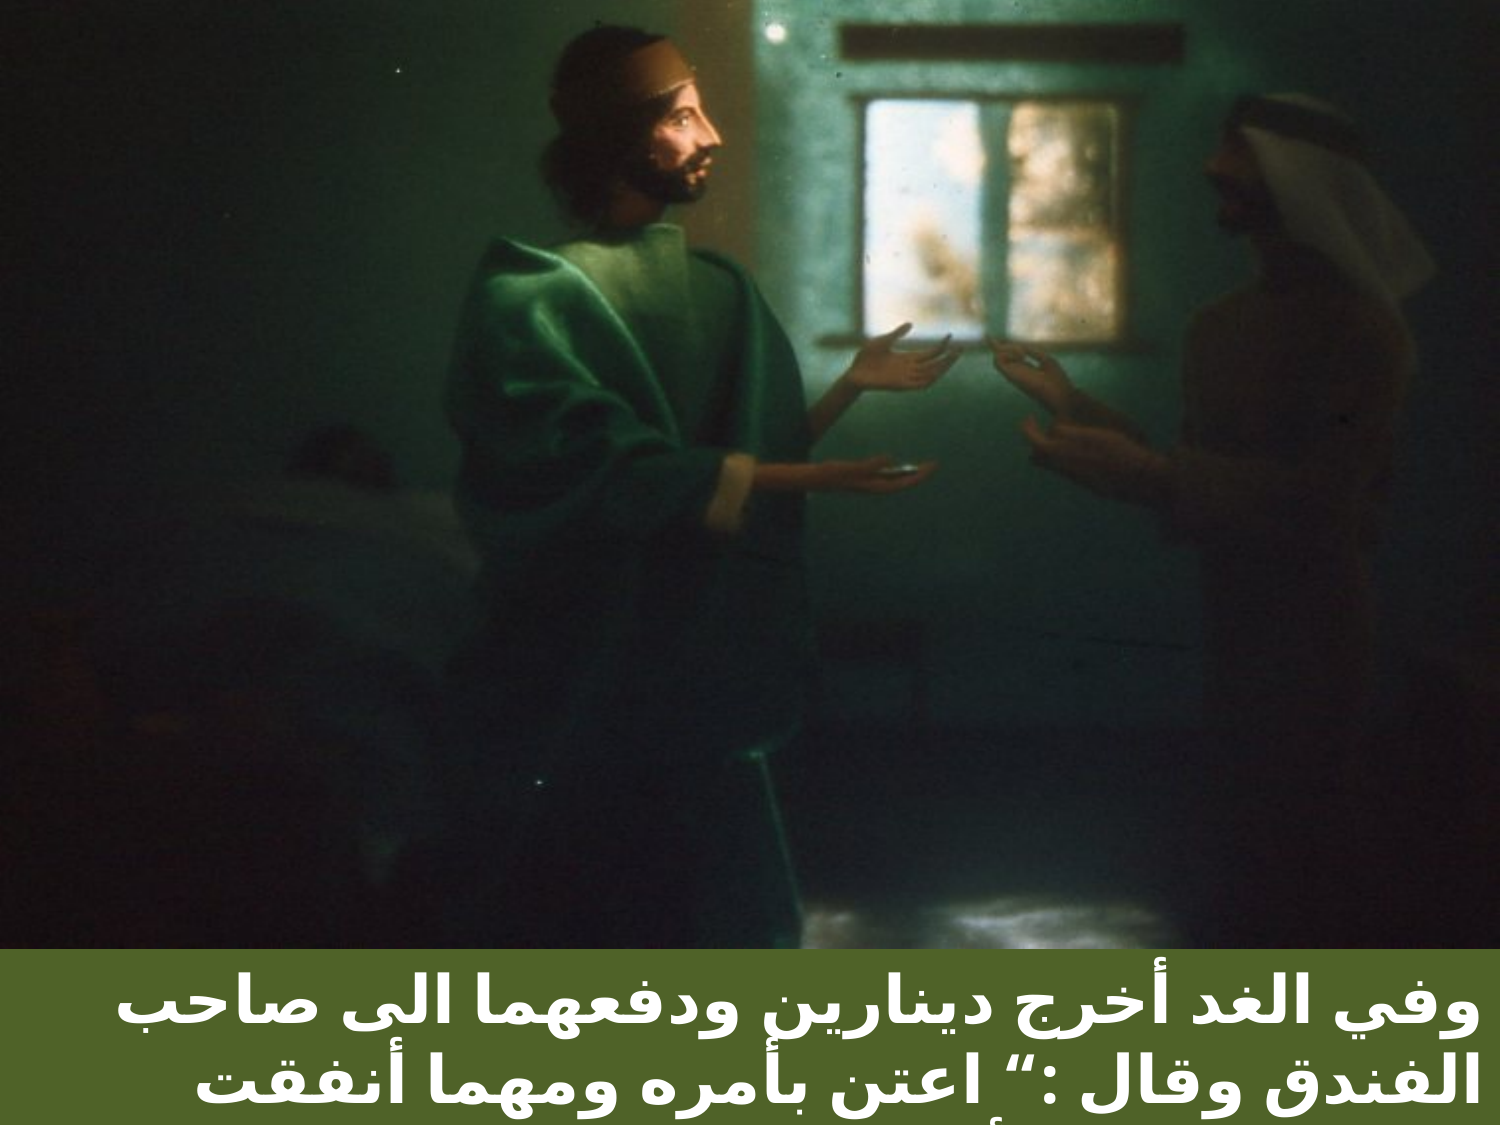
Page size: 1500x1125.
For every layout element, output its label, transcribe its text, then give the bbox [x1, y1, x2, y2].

text_box وفي الغد أخرج دينارين ودفعهما الى صاحب الفندق وقال :“ اعتن بأمره ومهما أنفقت زيادة على ذلك أؤديه اليك عند عودتي“. [0, 956, 1500, 1125]
picture [0, 0, 1500, 950]
